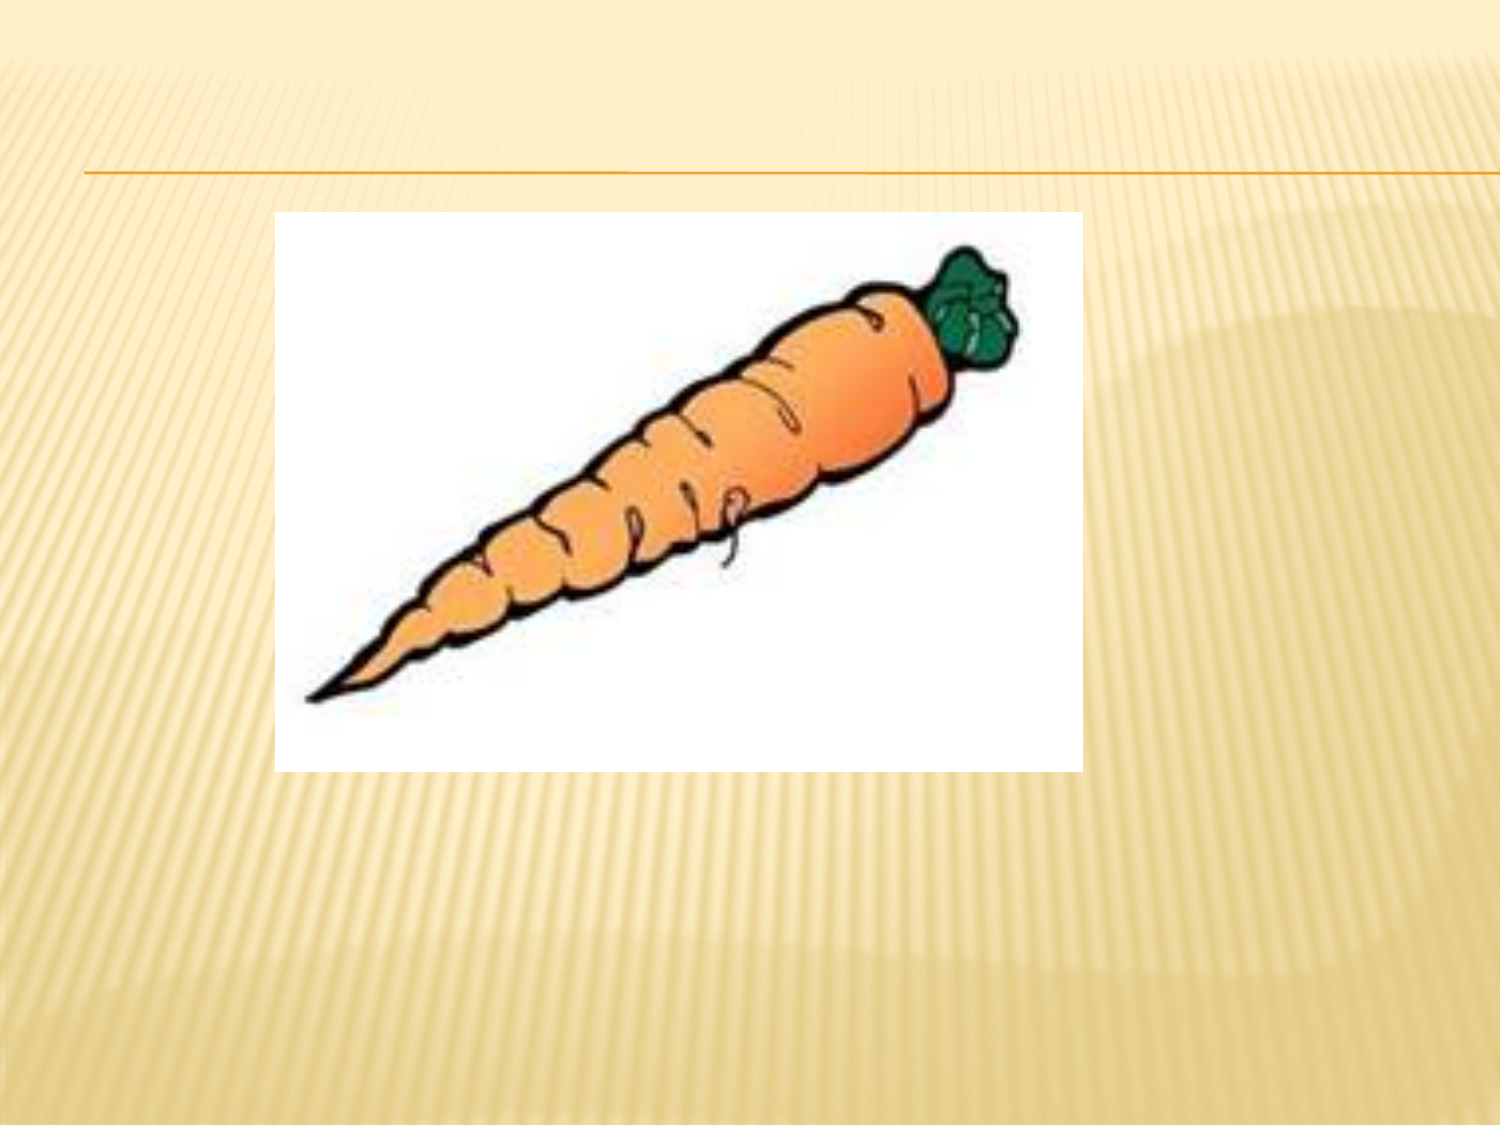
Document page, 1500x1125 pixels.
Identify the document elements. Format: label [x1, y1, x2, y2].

picture [274, 212, 1083, 773]
